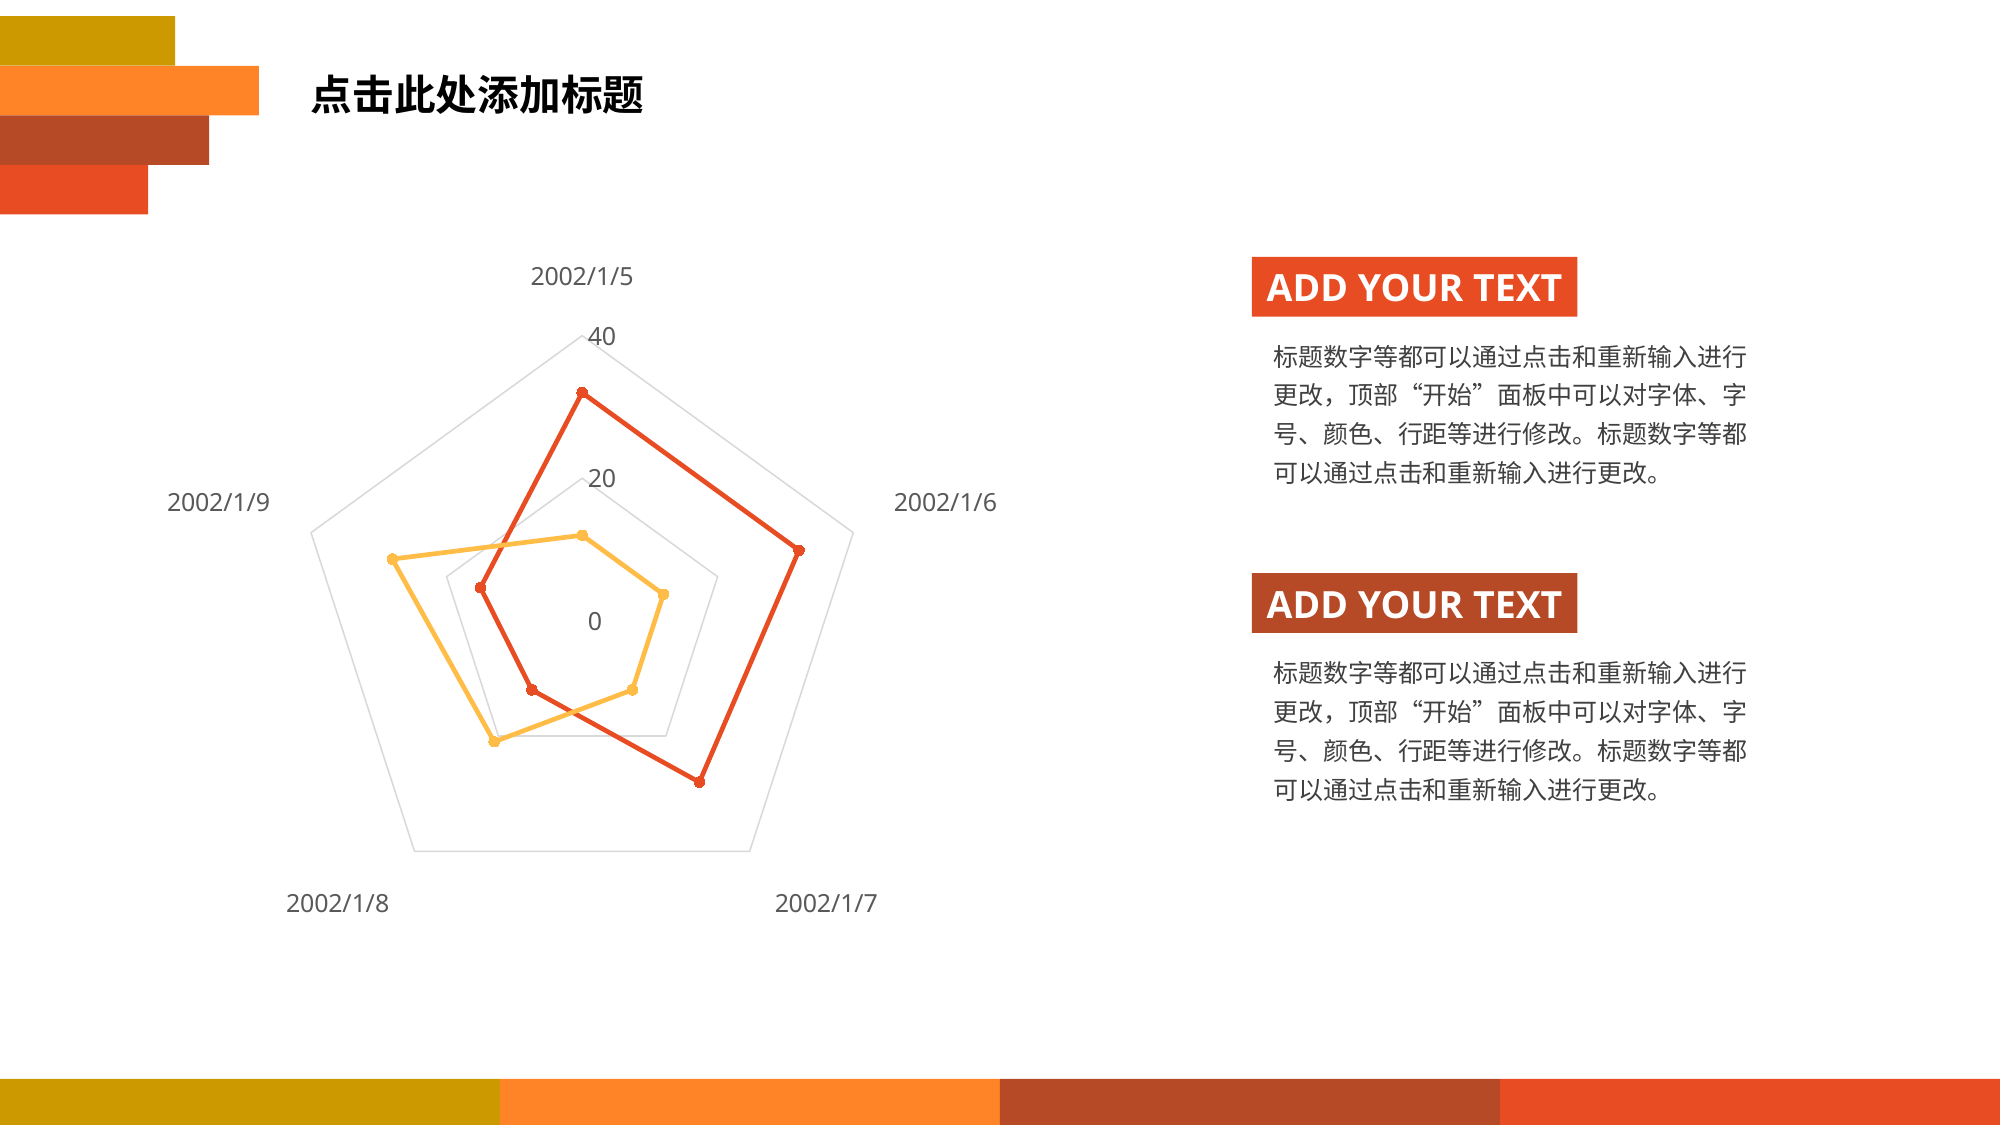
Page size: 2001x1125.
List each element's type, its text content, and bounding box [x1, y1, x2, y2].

text_box ADD YOUR TEXT [1251, 573, 1578, 633]
text_box 标题数字等都可以通过点击和重新输入进行更改，顶部“开始”面板中可以对字体、字号、颜色、行距等进行修改。标题数字等都可以通过点击和重新输入进行更改。 [1258, 324, 1768, 496]
text_box 标题数字等都可以通过点击和重新输入进行更改，顶部“开始”面板中可以对字体、字号、颜色、行距等进行修改。标题数字等都可以通过点击和重新输入进行更改。 [1258, 641, 1768, 812]
list 点击此处添加标题 [295, 52, 1029, 141]
text_box ADD YOUR TEXT [1251, 256, 1578, 317]
chart [95, 256, 1080, 998]
